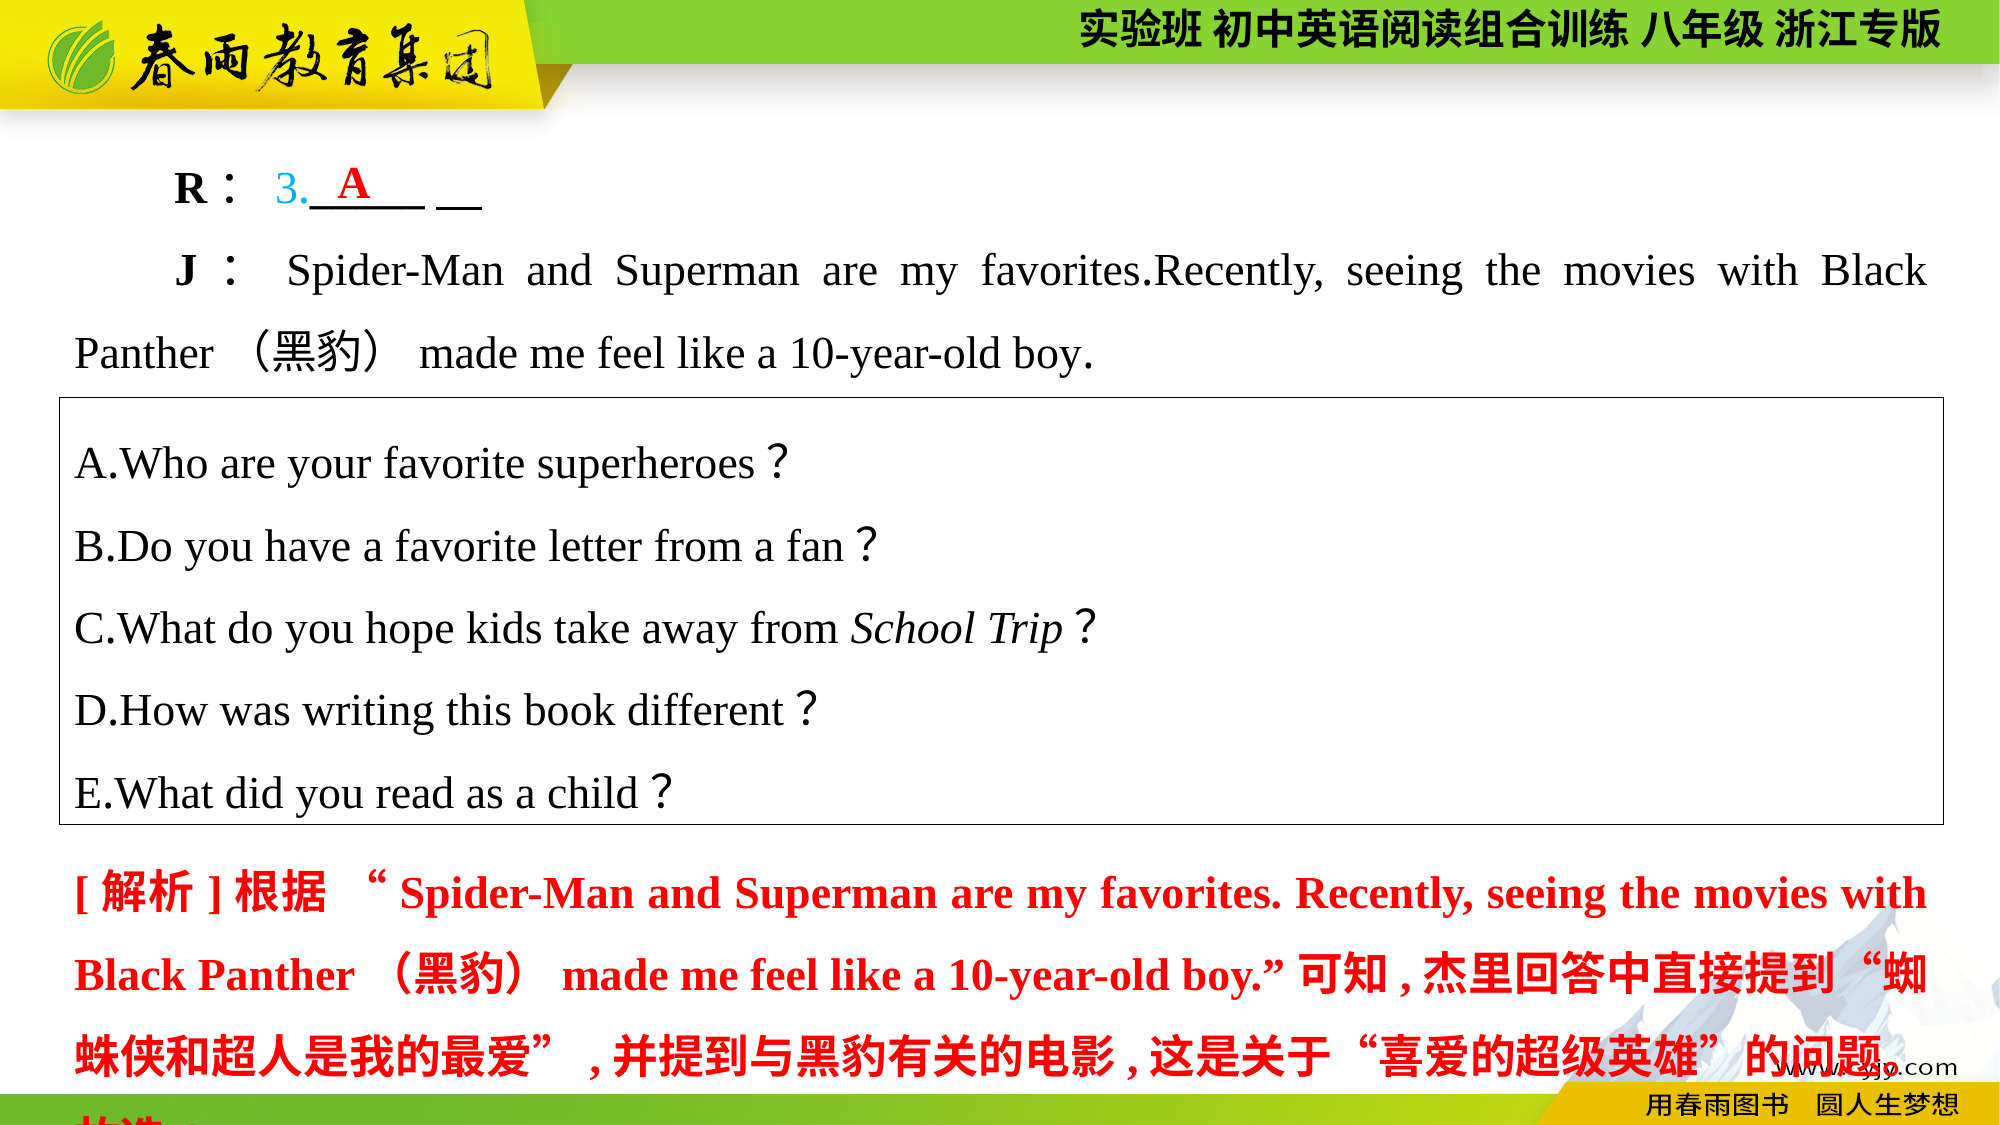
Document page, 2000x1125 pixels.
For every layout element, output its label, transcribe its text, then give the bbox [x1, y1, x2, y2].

text_box [解析]根据 “Spider-Man and Superman are my favorites. Recently, seeing the movies with Black Panther（黑豹）made me feel like a 10-year-old boy.”可知,杰里回答中直接提到“蜘蛛侠和超人是我的最爱”,并提到与黑豹有关的电影,这是关于“喜爱的超级英雄”的问题。故选A。 [59, 827, 1944, 1125]
list R：3._____ J：Spider-Man and Superman are my favorites.Recently, seeing the movies with Black Panther（黑豹）made me feel like a 10-year-old boy. [59, 122, 1944, 388]
text_box A [322, 145, 386, 216]
picture [0, 0, 2000, 1125]
text_box A.Who are your favorite superheroes？ B.Do you have a favorite letter from a fan？ C.What do you hope kids take away from School Trip？ D.How was writing this book different？ E.What did you read as a child？ [59, 397, 1944, 825]
